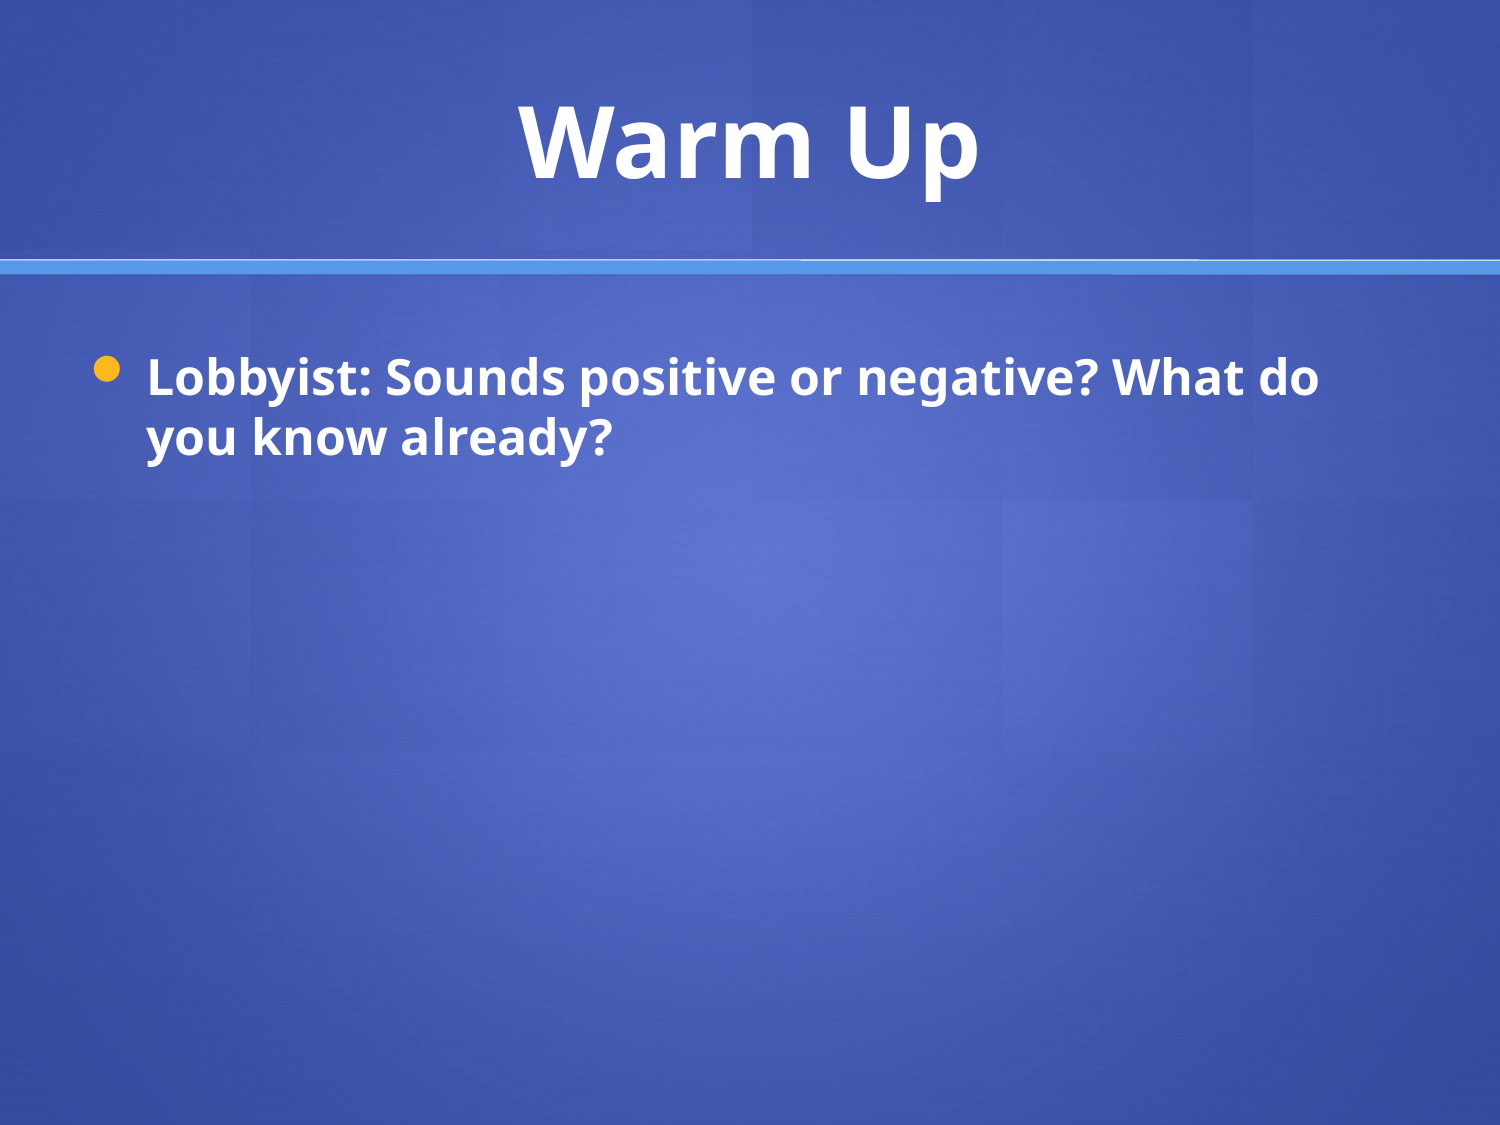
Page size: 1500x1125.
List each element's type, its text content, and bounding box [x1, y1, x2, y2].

title Warm Up [75, 45, 1425, 233]
list Lobbyist: Sounds positive or negative? What do you know already? [75, 337, 1425, 988]
